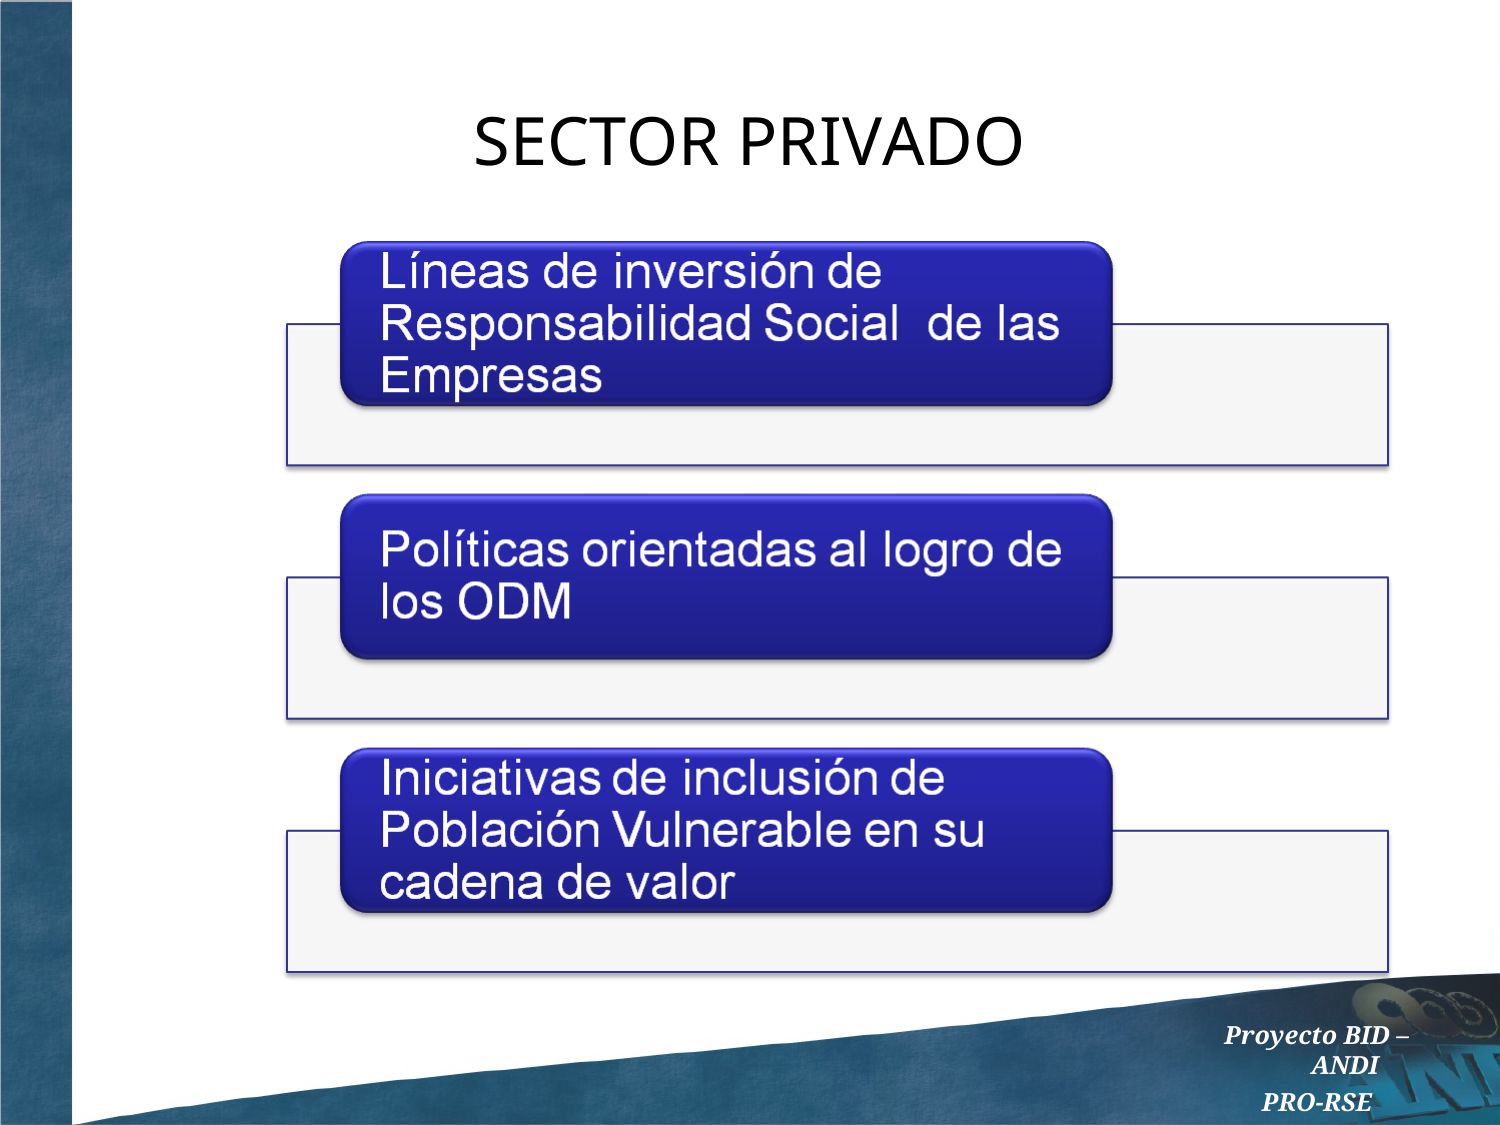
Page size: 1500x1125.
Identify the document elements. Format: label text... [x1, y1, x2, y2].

title SECTOR PRIVADO [75, 45, 1425, 233]
picture [0, 0, 1500, 1125]
text_box Proyecto BID – ANDI PRO-RSE [1174, 1012, 1459, 1079]
